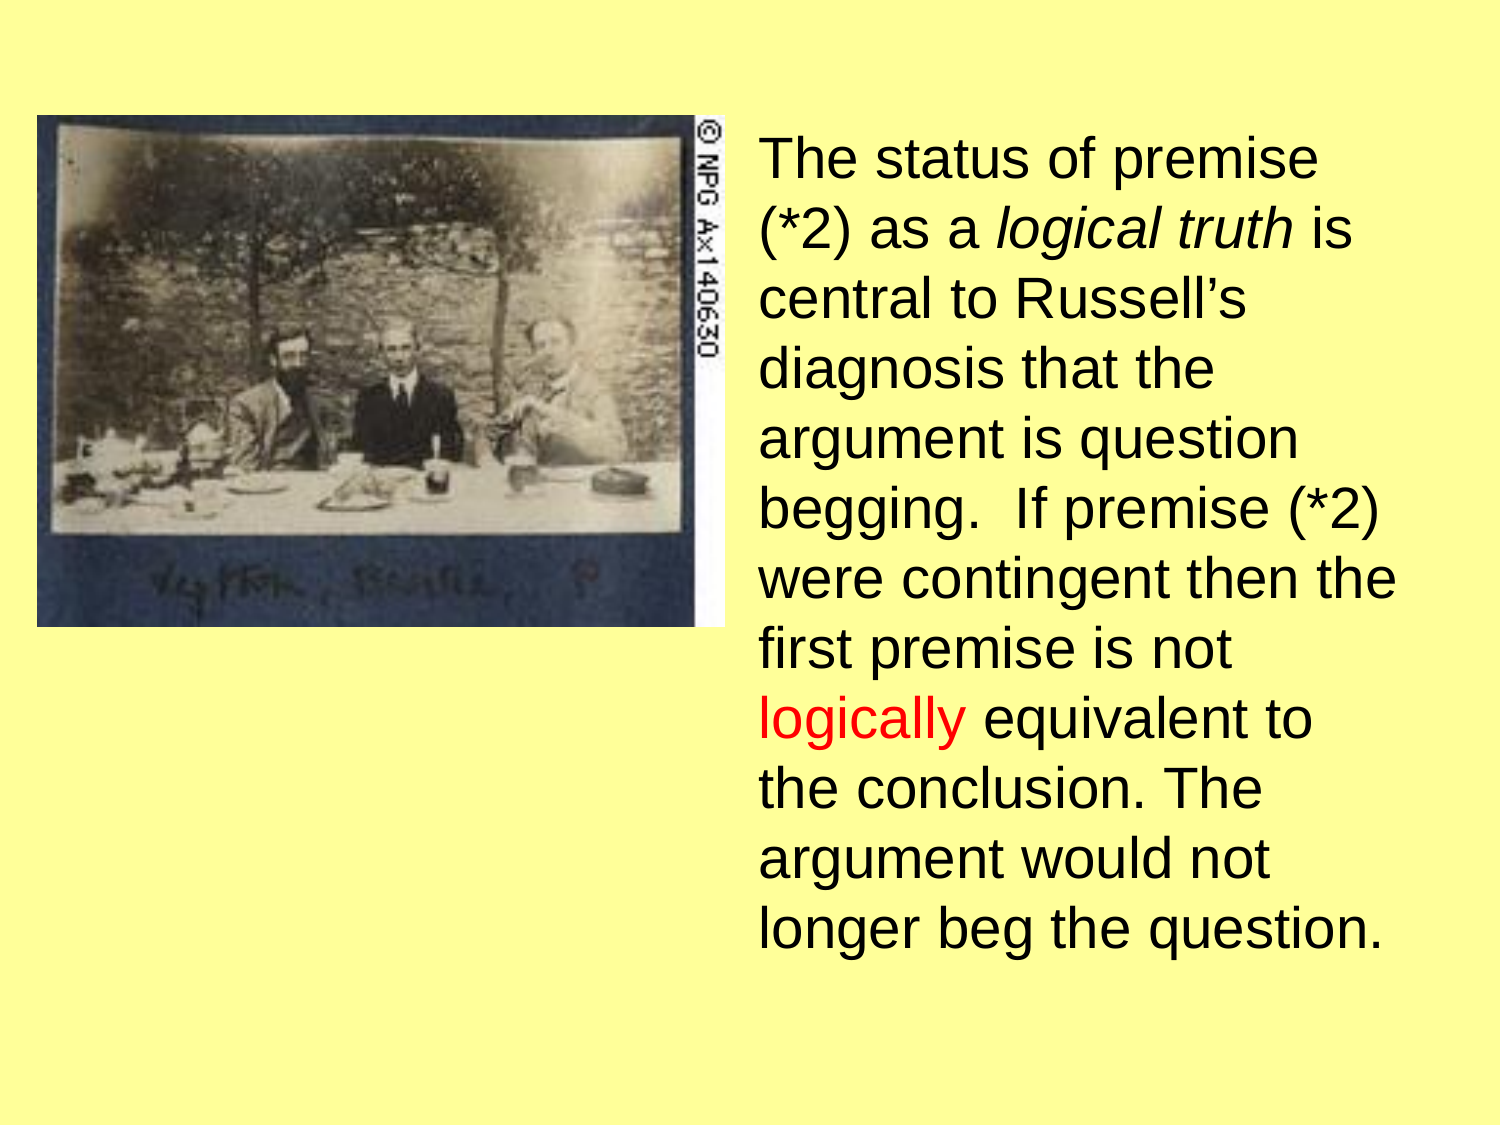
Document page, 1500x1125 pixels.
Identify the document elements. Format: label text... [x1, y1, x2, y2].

picture [37, 114, 726, 628]
list The status of premise (*2) as a logical truth is central to Russell’s diagnosis that the argument is question begging. If premise (*2) were contingent then the first premise is not logically equivalent to the conclusion. The argument would not longer beg the question. [687, 112, 1425, 1005]
